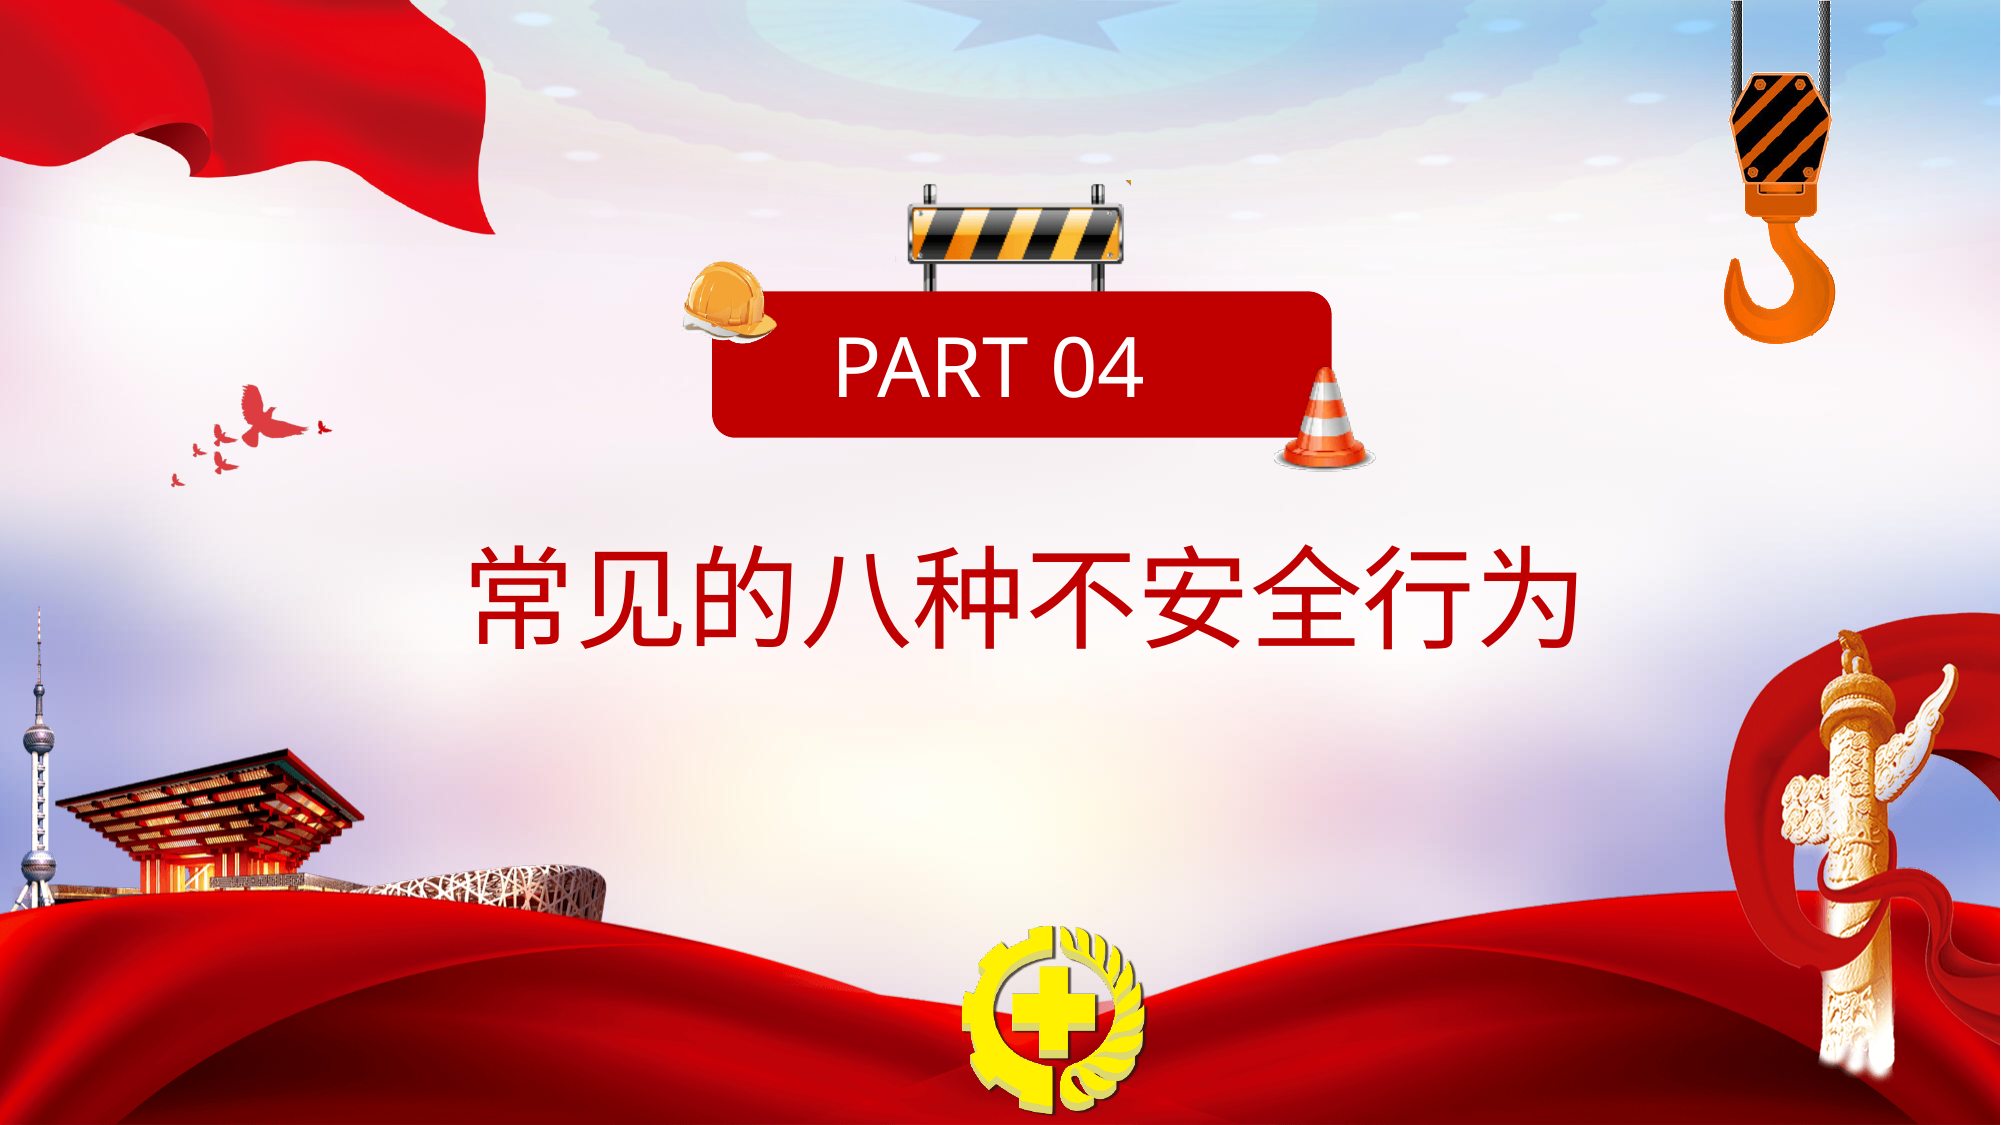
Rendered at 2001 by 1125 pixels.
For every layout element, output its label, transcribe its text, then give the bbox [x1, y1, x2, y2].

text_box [680, 180, 1380, 477]
text_box 常见的八种不安全行为 [250, 520, 1800, 575]
picture [0, 0, 2001, 1125]
